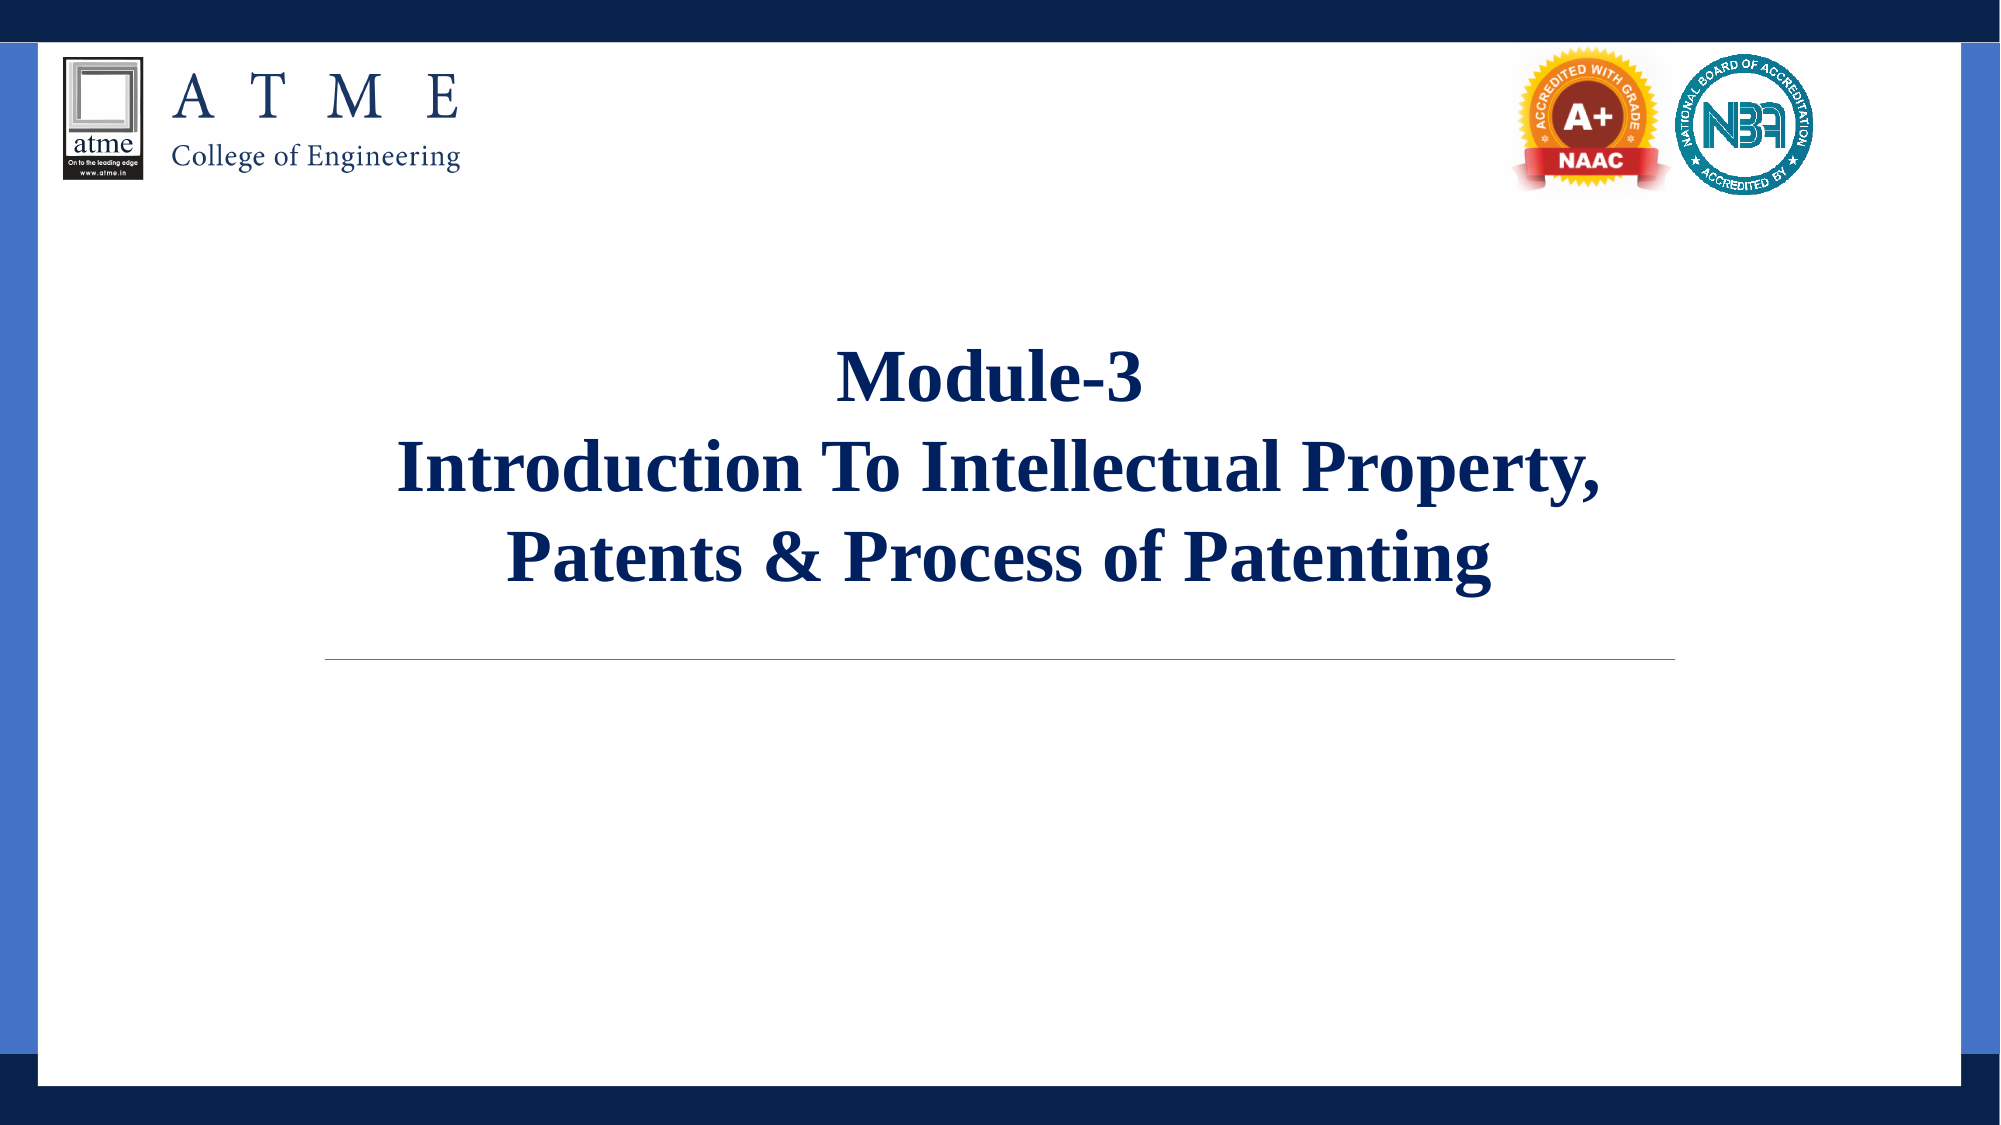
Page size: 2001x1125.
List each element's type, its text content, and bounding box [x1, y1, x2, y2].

picture [1531, 60, 1651, 180]
picture [0, 1054, 2000, 1125]
text_box Module-3 Introduction To Intellectual Property, Patents & Process of Patenting [254, 319, 1745, 605]
picture [63, 57, 461, 180]
title [182, 304, 1818, 623]
picture [1675, 54, 1813, 195]
picture [0, 0, 2000, 43]
